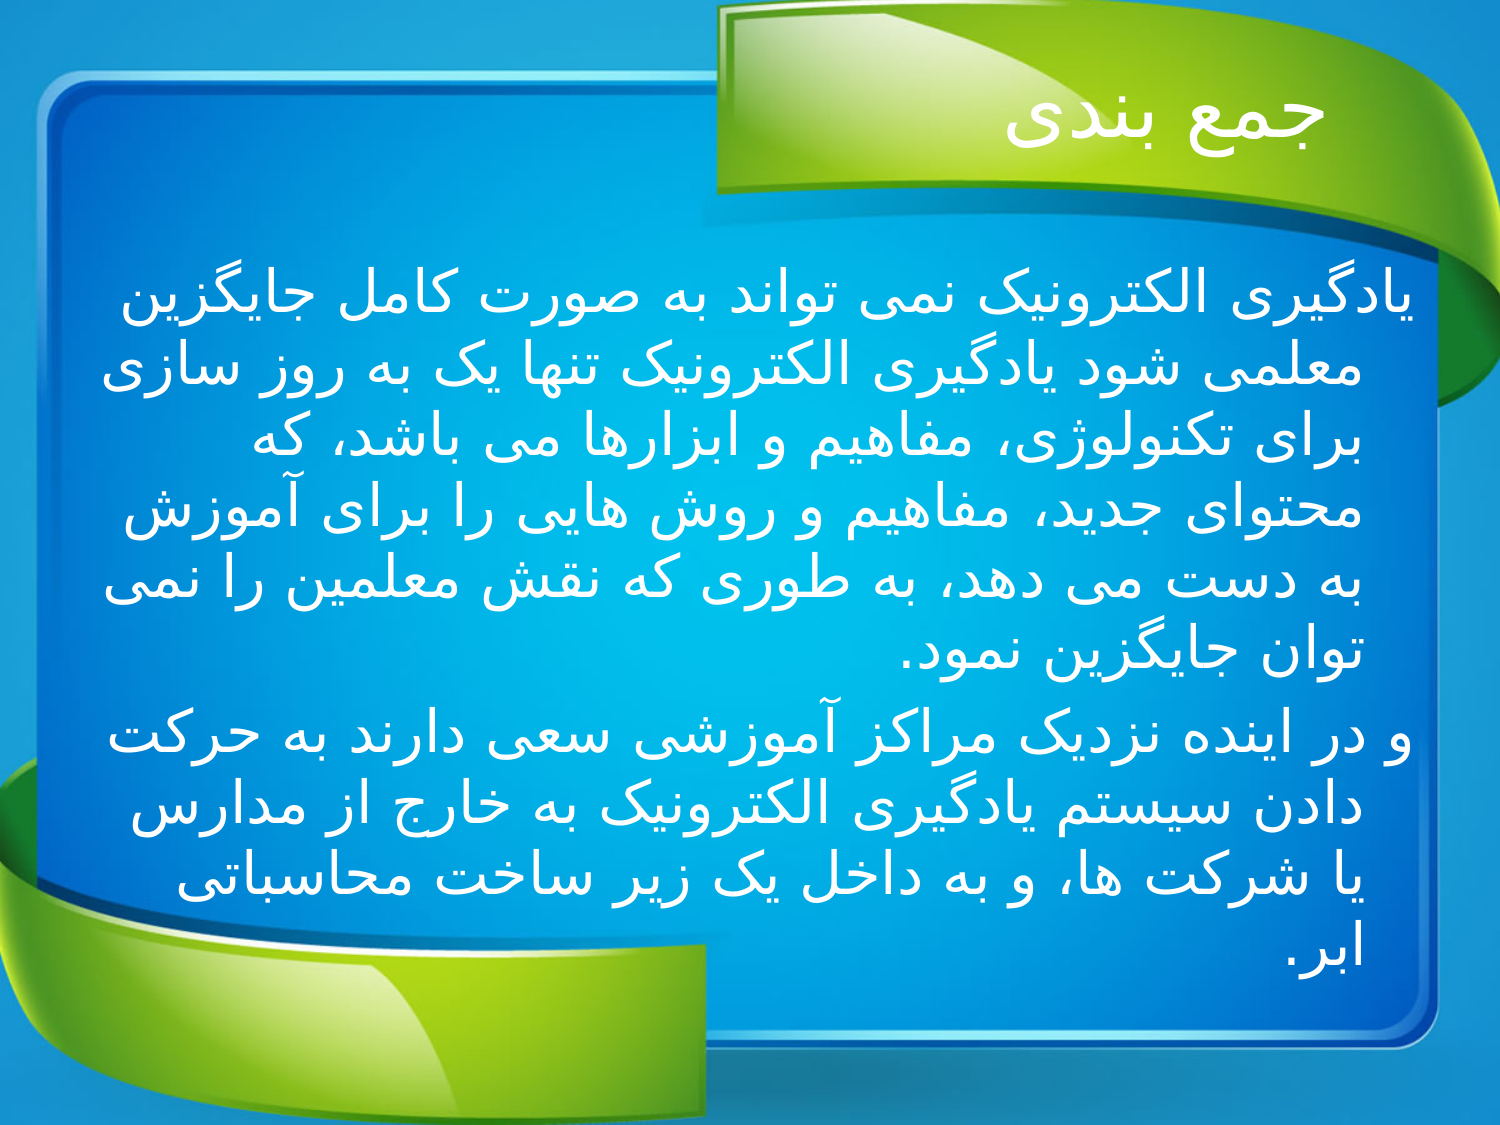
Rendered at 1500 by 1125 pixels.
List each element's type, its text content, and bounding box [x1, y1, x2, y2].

text_box جمع بندی [925, 46, 1407, 162]
picture [0, 0, 1500, 1125]
list یادگیری الکترونیک نمی تواند به صورت کامل جایگزین معلمی شود یادگیری الکترونیک تنها یک به روز سازی برای تکنولوژی، مفاهیم و ابزارها می باشد، که محتوای جدید، مفاهیم و روش هایی را برای آموزش به دست می دهد، به طوری که نقش معلمین را نمی توان جایگزین نمود. و در اینده نزدیک مراکز آموزشی سعی دارند به حرکت دادن سیستم یادگیری الکترونیک به خارج از مدارس یا شرکت ها، و به داخل یک زیر ساخت محاسباتی ابر. [82, 246, 1432, 989]
